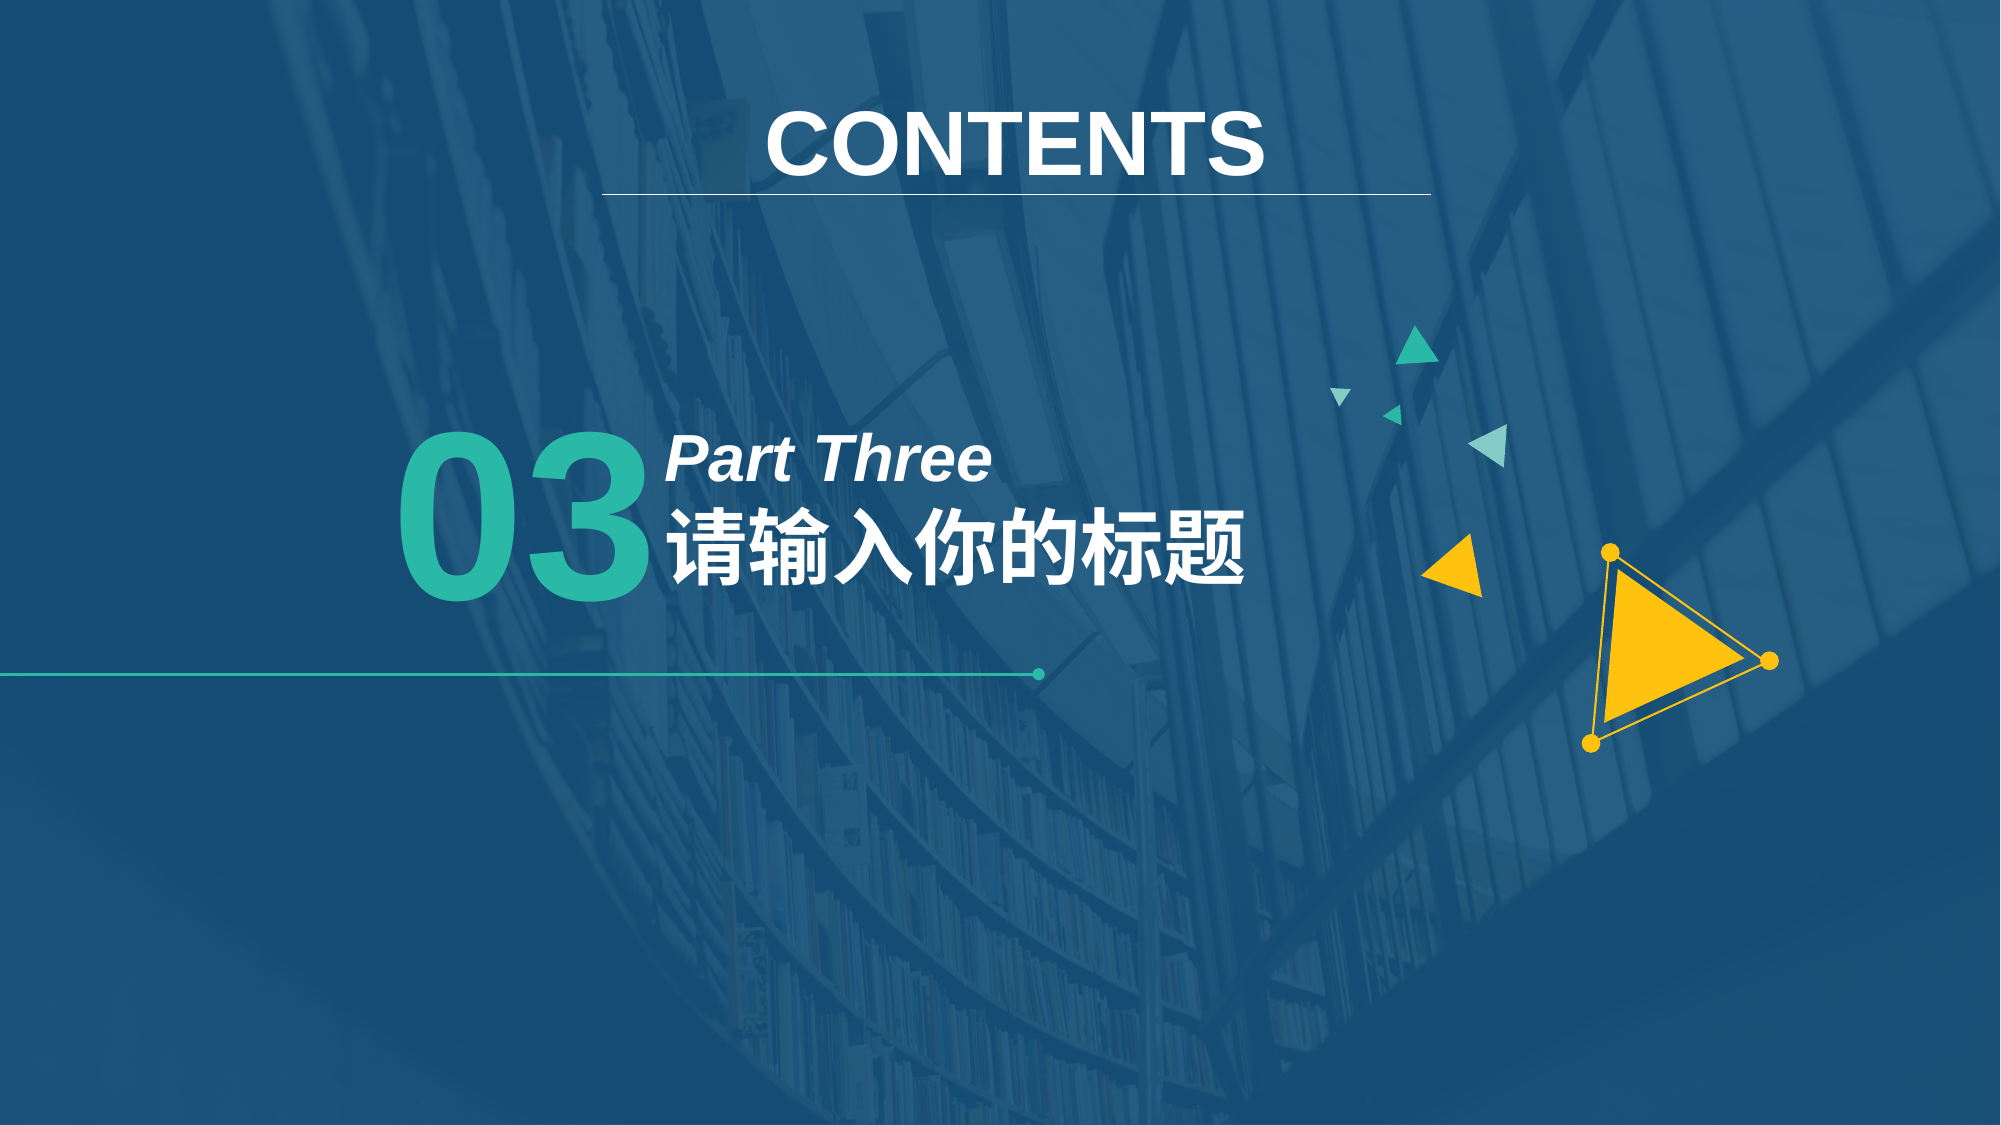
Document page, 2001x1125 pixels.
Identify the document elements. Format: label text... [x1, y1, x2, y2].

text_box 03 [391, 359, 658, 648]
picture [0, 0, 2001, 1125]
text_box Part Three [649, 407, 1039, 502]
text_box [1293, 376, 1802, 730]
text_box CONTENTS [764, 83, 1269, 194]
text_box 请输入你的标题 [649, 488, 1288, 603]
